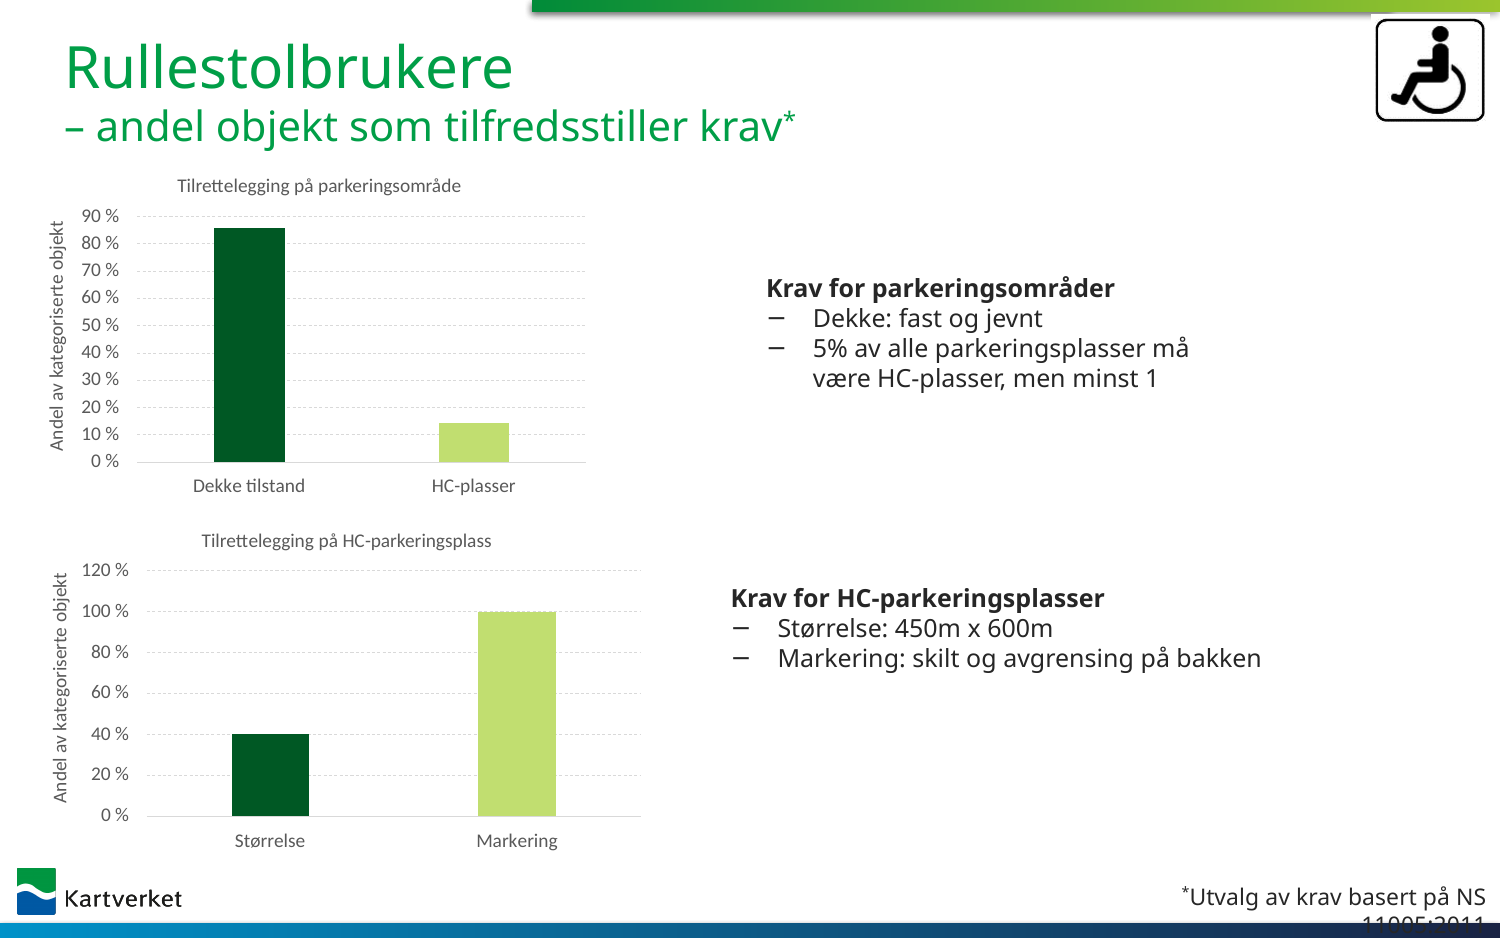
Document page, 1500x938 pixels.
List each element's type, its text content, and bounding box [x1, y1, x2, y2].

text_box Rullestolbrukere – andel objekt som tilfredsstiller krav* [49, 23, 1431, 158]
picture [41, 166, 598, 505]
picture [41, 520, 652, 859]
text_box Krav for HC-parkeringsplasser Størrelse: 450m x 600m Markering: skilt og avgrensing på bakken [715, 574, 1278, 680]
text_box Krav for parkeringsområder Dekke: fast og jevnt 5% av alle parkeringsplasser må være HC-plasser, men minst 1 [751, 264, 1232, 400]
text_box *Utvalg av krav basert på NS 11005:2011 [1068, 873, 1500, 938]
picture [1371, 13, 1491, 127]
